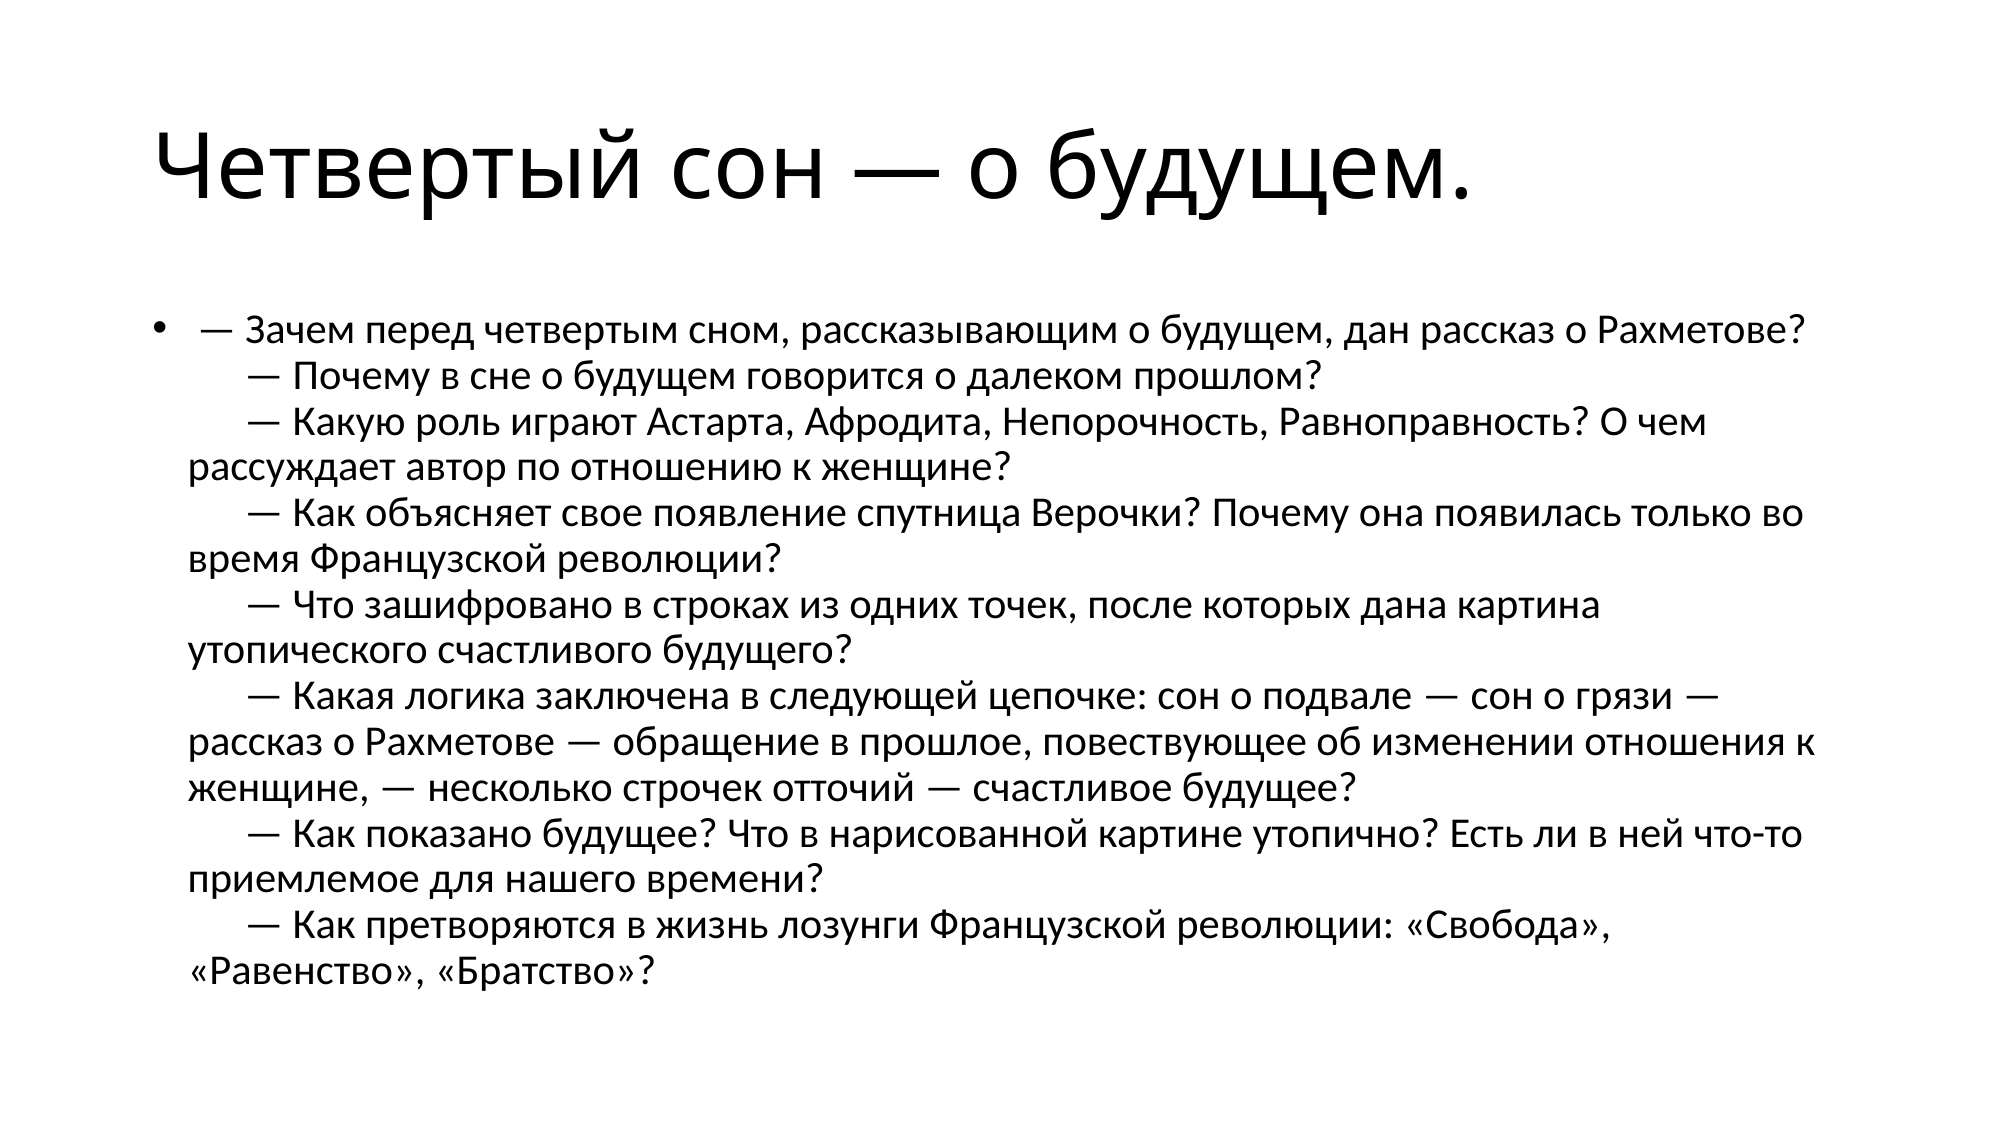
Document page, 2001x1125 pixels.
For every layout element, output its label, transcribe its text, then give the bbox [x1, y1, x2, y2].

title Четвертый сон — о будущем. [137, 59, 1863, 278]
list — Зачем перед четвертым сном, рассказывающим о будущем, дан рассказ о Рахметове? — Почему в сне о будущем говорится о далеком прошлом? — Какую роль играют Астарта, Афродита, Непорочность, Равноправность? О чем рассуждает автор по отношению к женщине? — Как объясняет свое появление спутница Верочки? Почему она появилась только во время Французской революции? — Что зашифровано в строках из одних точек, после которых дана картина утопического счастливого будущего? — Какая логика заключена в следующей цепочке: сон о подвале — сон о грязи — рассказ о Рахметове — обращение в прошлое, повествующее об изменении отношения к женщине, — несколько строчек отточий — счастливое будущее? — Как показано будущее? Что в нарисованной картине утопично? Есть ли в ней что-то приемлемое для нашего времени? — Как претворяются в жизнь лозунги Французской революции: «Свобода», «Равенство», «Братство»? [137, 299, 1863, 1014]
